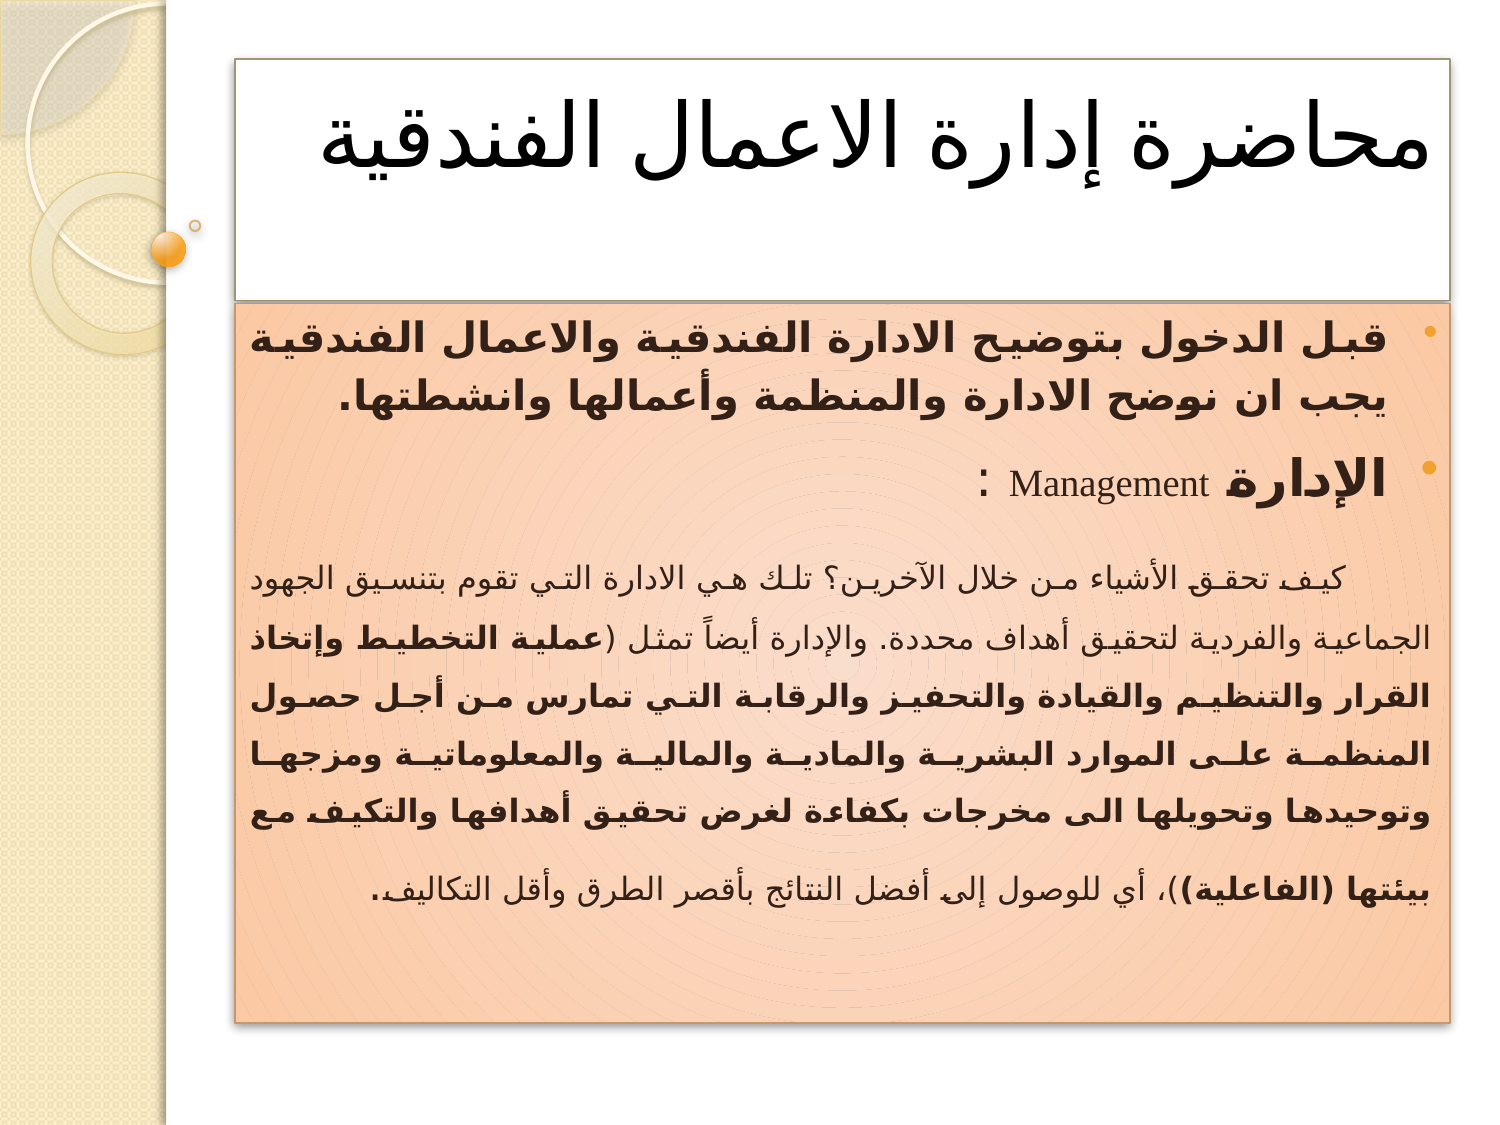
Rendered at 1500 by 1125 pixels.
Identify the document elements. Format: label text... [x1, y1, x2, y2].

title محاضرة إدارة الاعمال الفندقية [234, 58, 1451, 301]
subtitle قبل الدخول بتوضيح الادارة الفندقية والاعمال الفندقية يجب ان نوضح الادارة والمنظمة وأعمالها وانشطتها. الإدارة Management : كيف تحقق الأشياء من خلال الآخرين؟ تلك هي الادارة التي تقوم بتنسيق الجهود الجماعية والفردية لتحقيق أهداف محددة. والإدارة أيضاً تمثل (عملية التخطيط وإتخاذ القرار والتنظيم والقيادة والتحفيز والرقابة التي تمارس من أجل حصول المنظمة على الموارد البشرية والمادية والمالية والمعلوماتية ومزجها وتوحيدها وتحويلها الى مخرجات بكفاءة لغرض تحقيق أهدافها والتكيف مع بيئتها (الفاعلية))، أي للوصول إلى أفضل النتائج بأقصر الطرق وأقل التكاليف. [234, 303, 1451, 1024]
